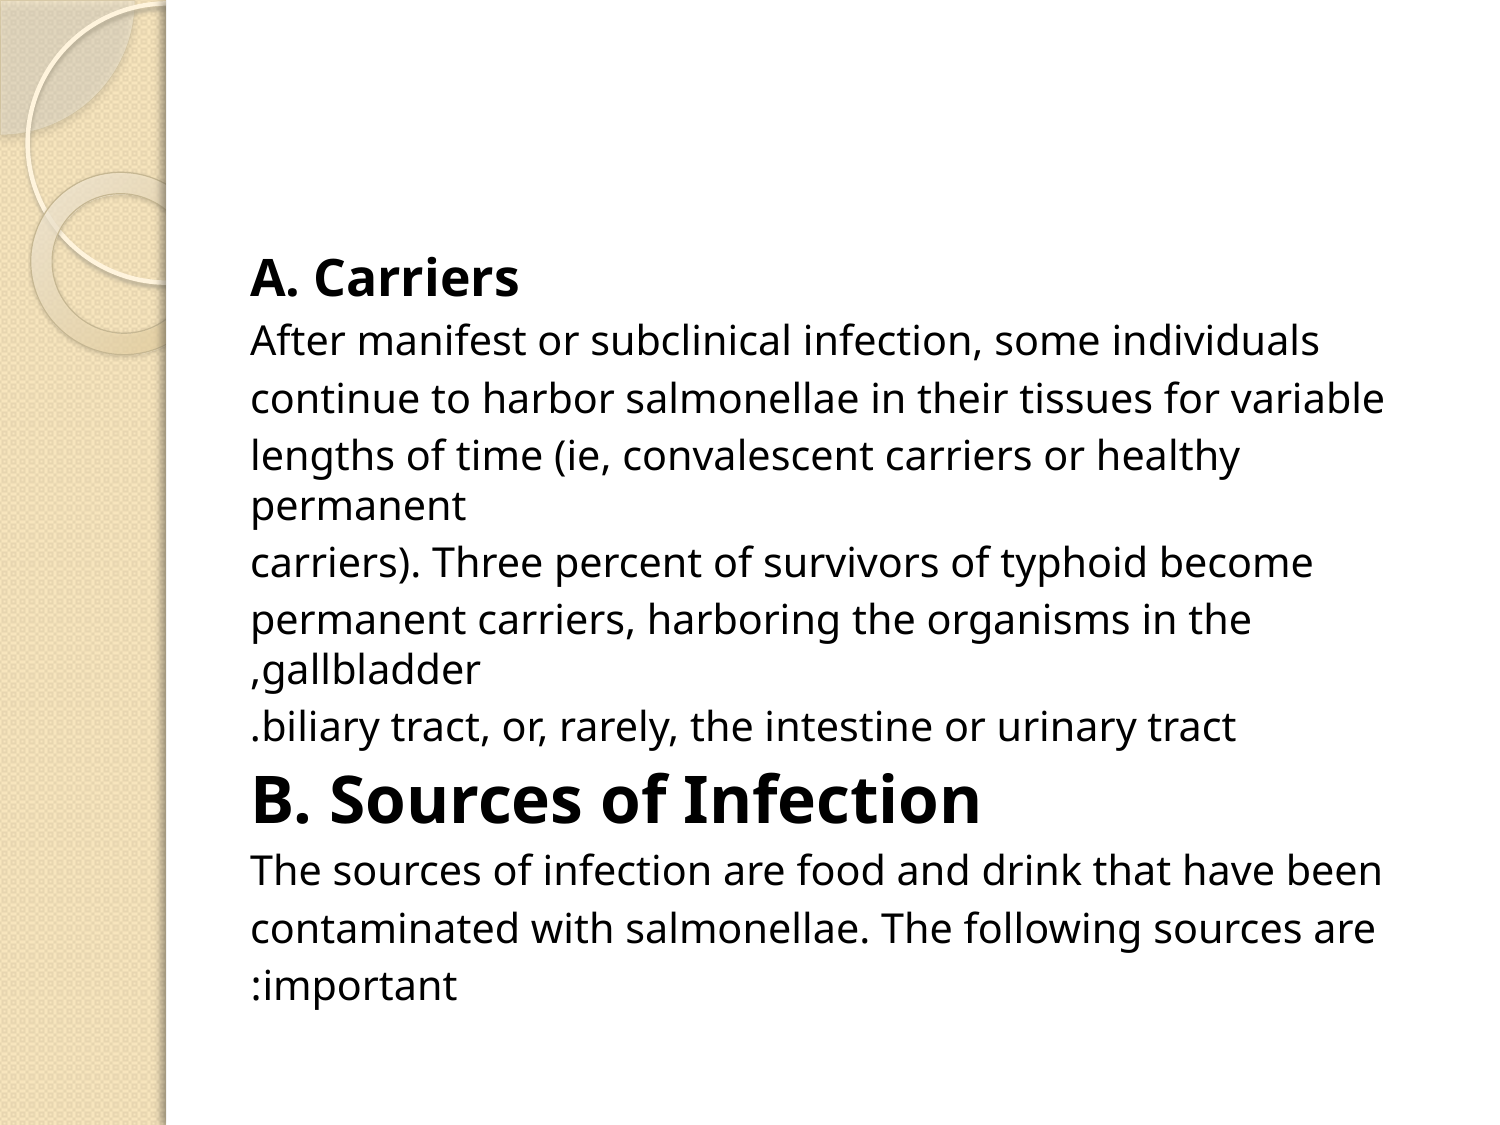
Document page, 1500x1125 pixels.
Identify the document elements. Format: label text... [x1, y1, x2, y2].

list A. Carriers After manifest or subclinical infection, some individuals continue to harbor salmonellae in their tissues for variable lengths of time (ie, convalescent carriers or healthy permanent carriers). Three percent of survivors of typhoid become permanent carriers, harboring the organisms in the gallbladder, biliary tract, or, rarely, the intestine or urinary tract. B. Sources of Infection The sources of infection are food and drink that have been contaminated with salmonellae. The following sources are important: [235, 237, 1466, 1025]
